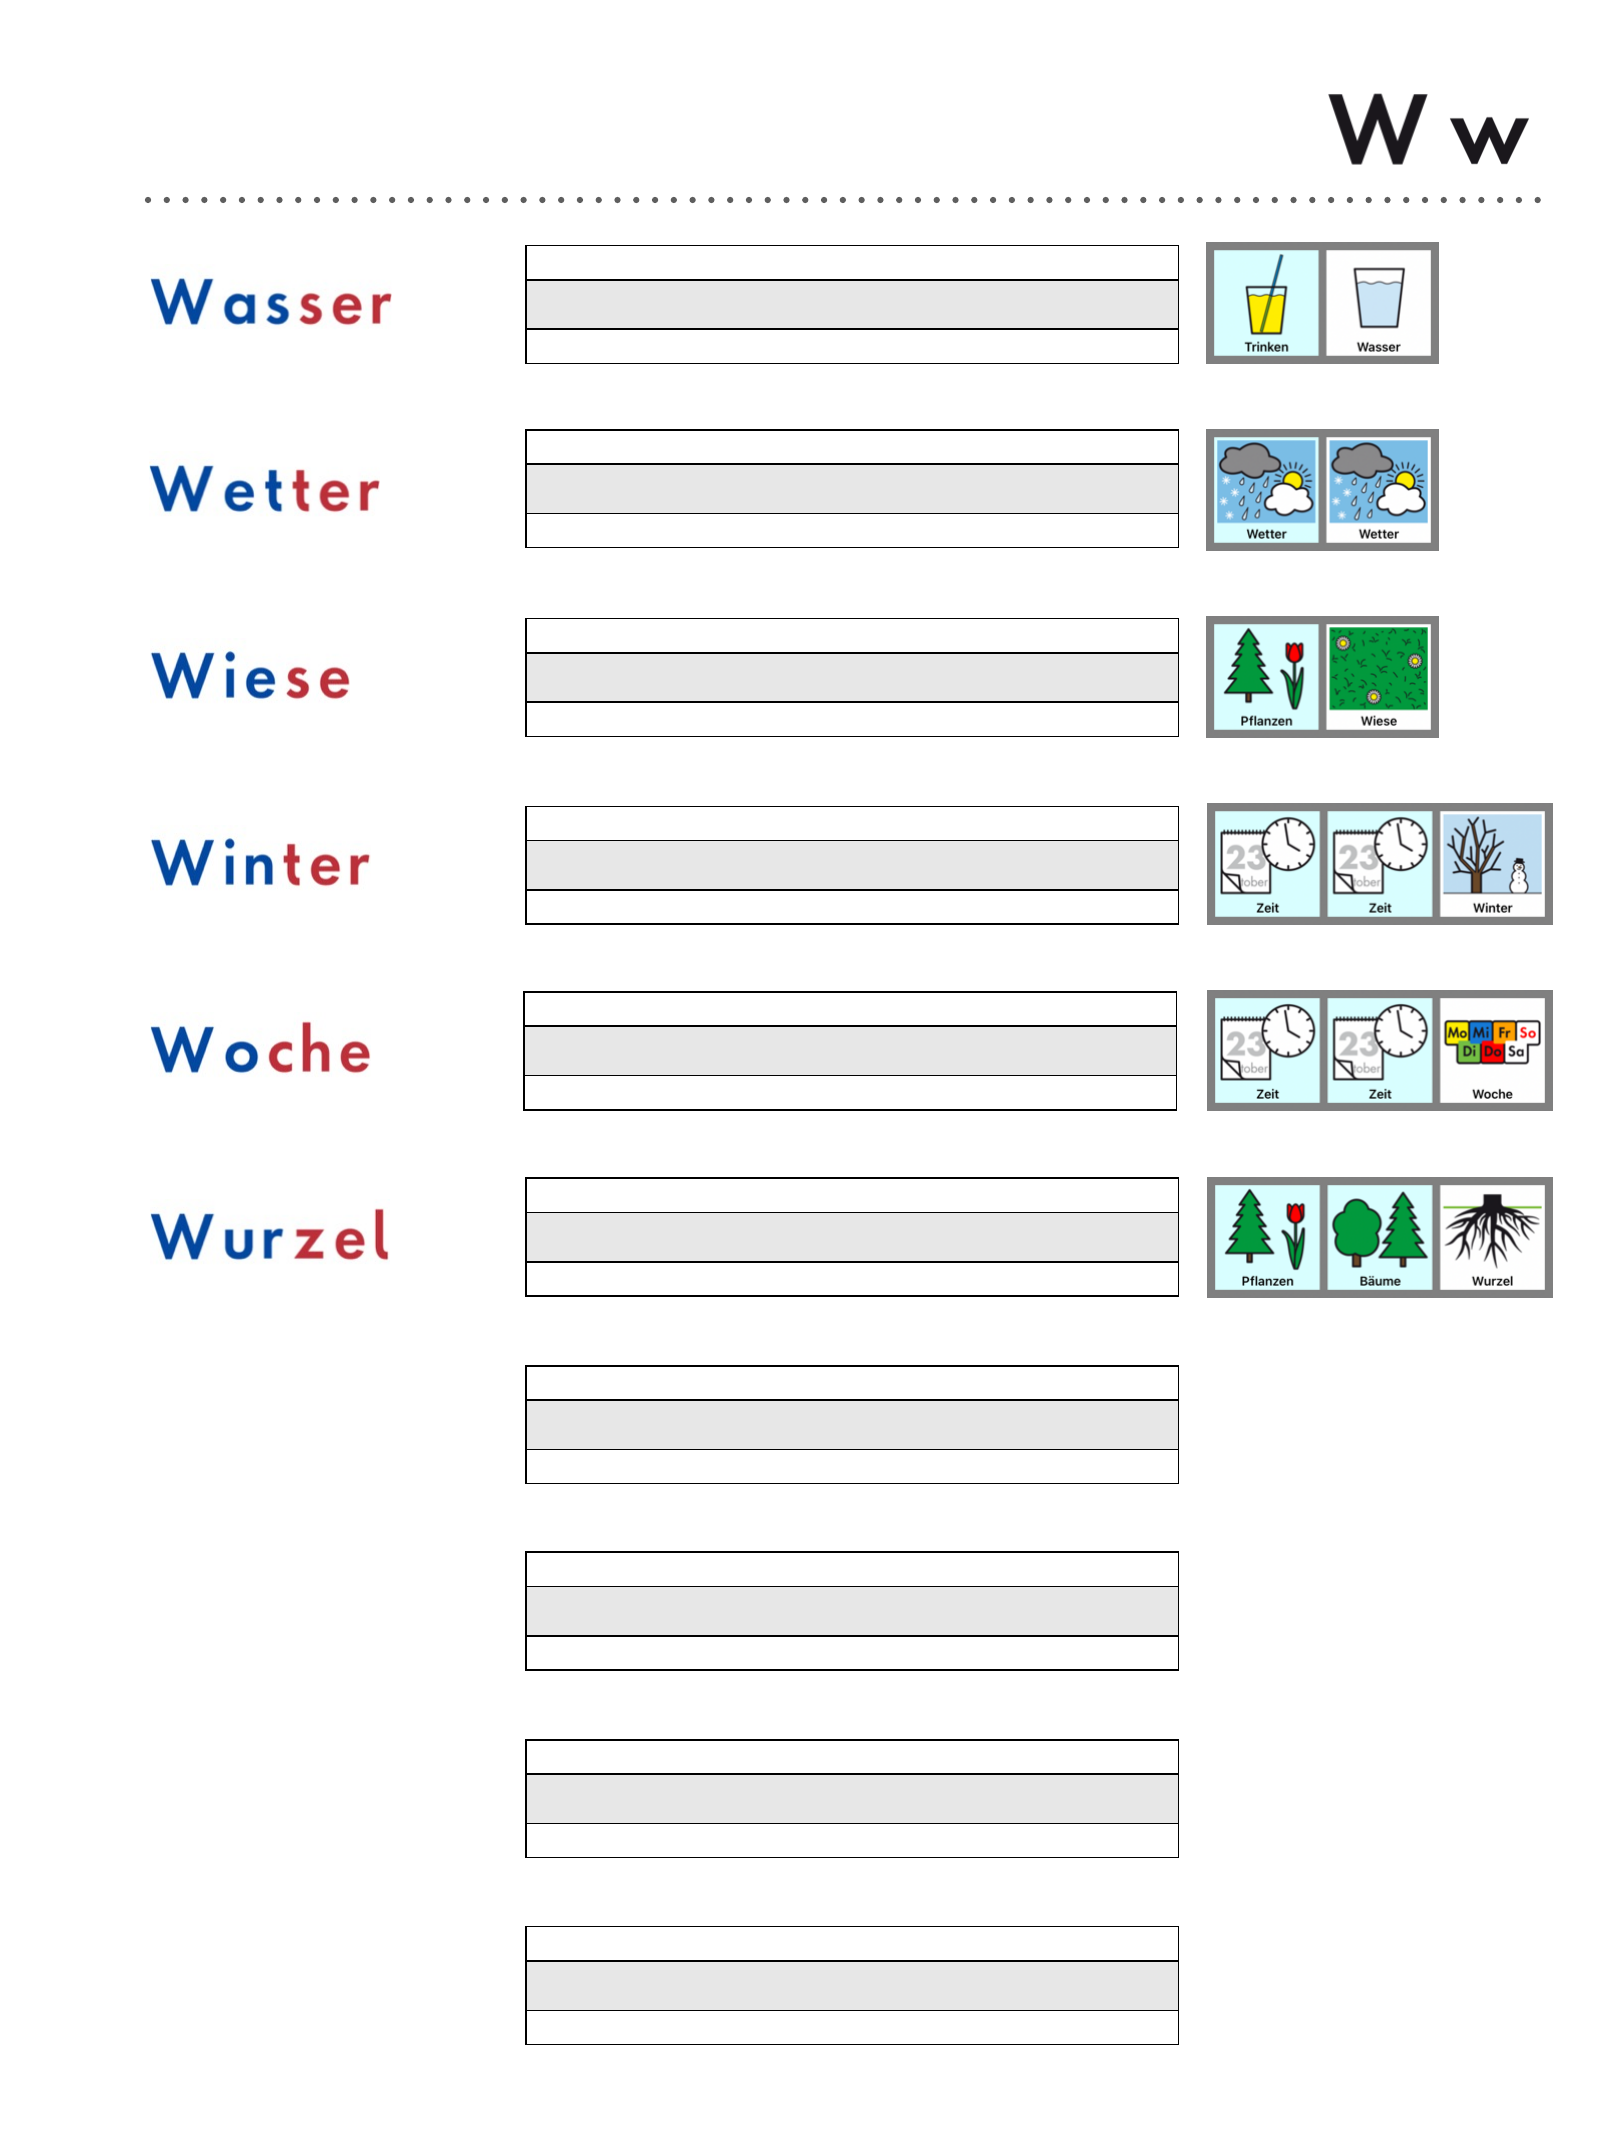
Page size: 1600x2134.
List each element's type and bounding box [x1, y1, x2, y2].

picture [149, 451, 380, 529]
picture [149, 1199, 390, 1277]
picture [150, 264, 392, 342]
text_box [525, 1739, 1179, 1858]
picture [149, 825, 371, 903]
text_box [525, 1177, 1179, 1297]
picture [149, 638, 350, 716]
text_box [525, 429, 1179, 548]
picture [1205, 616, 1440, 738]
picture [1205, 242, 1440, 364]
text_box [523, 991, 1177, 1111]
text_box [525, 806, 1179, 925]
picture [1206, 990, 1553, 1112]
text_box [525, 245, 1179, 364]
text_box [525, 618, 1179, 737]
text_box [525, 1365, 1179, 1484]
picture [1206, 1177, 1553, 1299]
text_box [525, 1926, 1179, 2045]
picture [1205, 429, 1440, 551]
picture [149, 1012, 371, 1090]
text_box [525, 1551, 1179, 1671]
picture [1305, 69, 1562, 191]
picture [1206, 803, 1553, 925]
